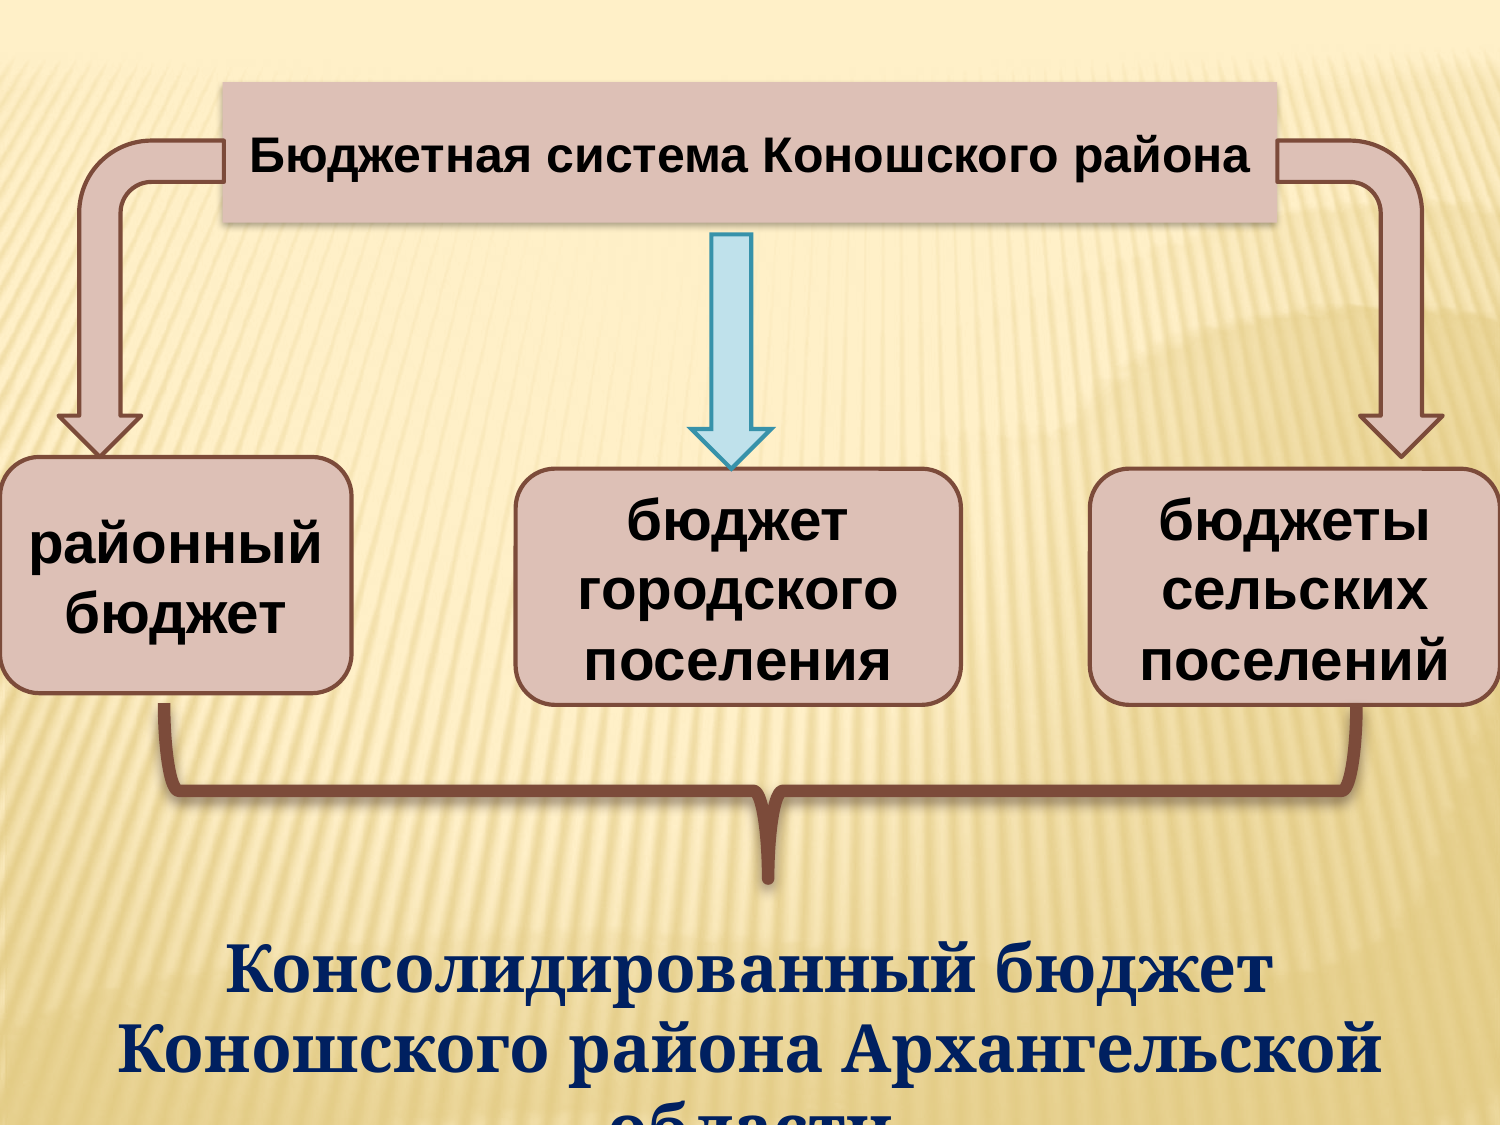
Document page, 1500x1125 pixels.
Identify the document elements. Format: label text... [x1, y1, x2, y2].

text_box районный бюджет [0, 454, 354, 696]
text_box [1275, 138, 1445, 460]
text_box бюджет городского поселения [513, 466, 964, 701]
text_box Консолидированный бюджет Коношского района Архангельской области [0, 918, 1500, 1125]
text_box Бюджетная система Коношского района [220, 80, 1279, 225]
text_box бюджеты сельских поселений [1087, 466, 1500, 707]
text_box [691, 234, 772, 469]
text_box [56, 138, 226, 460]
text_box [161, 703, 1359, 881]
